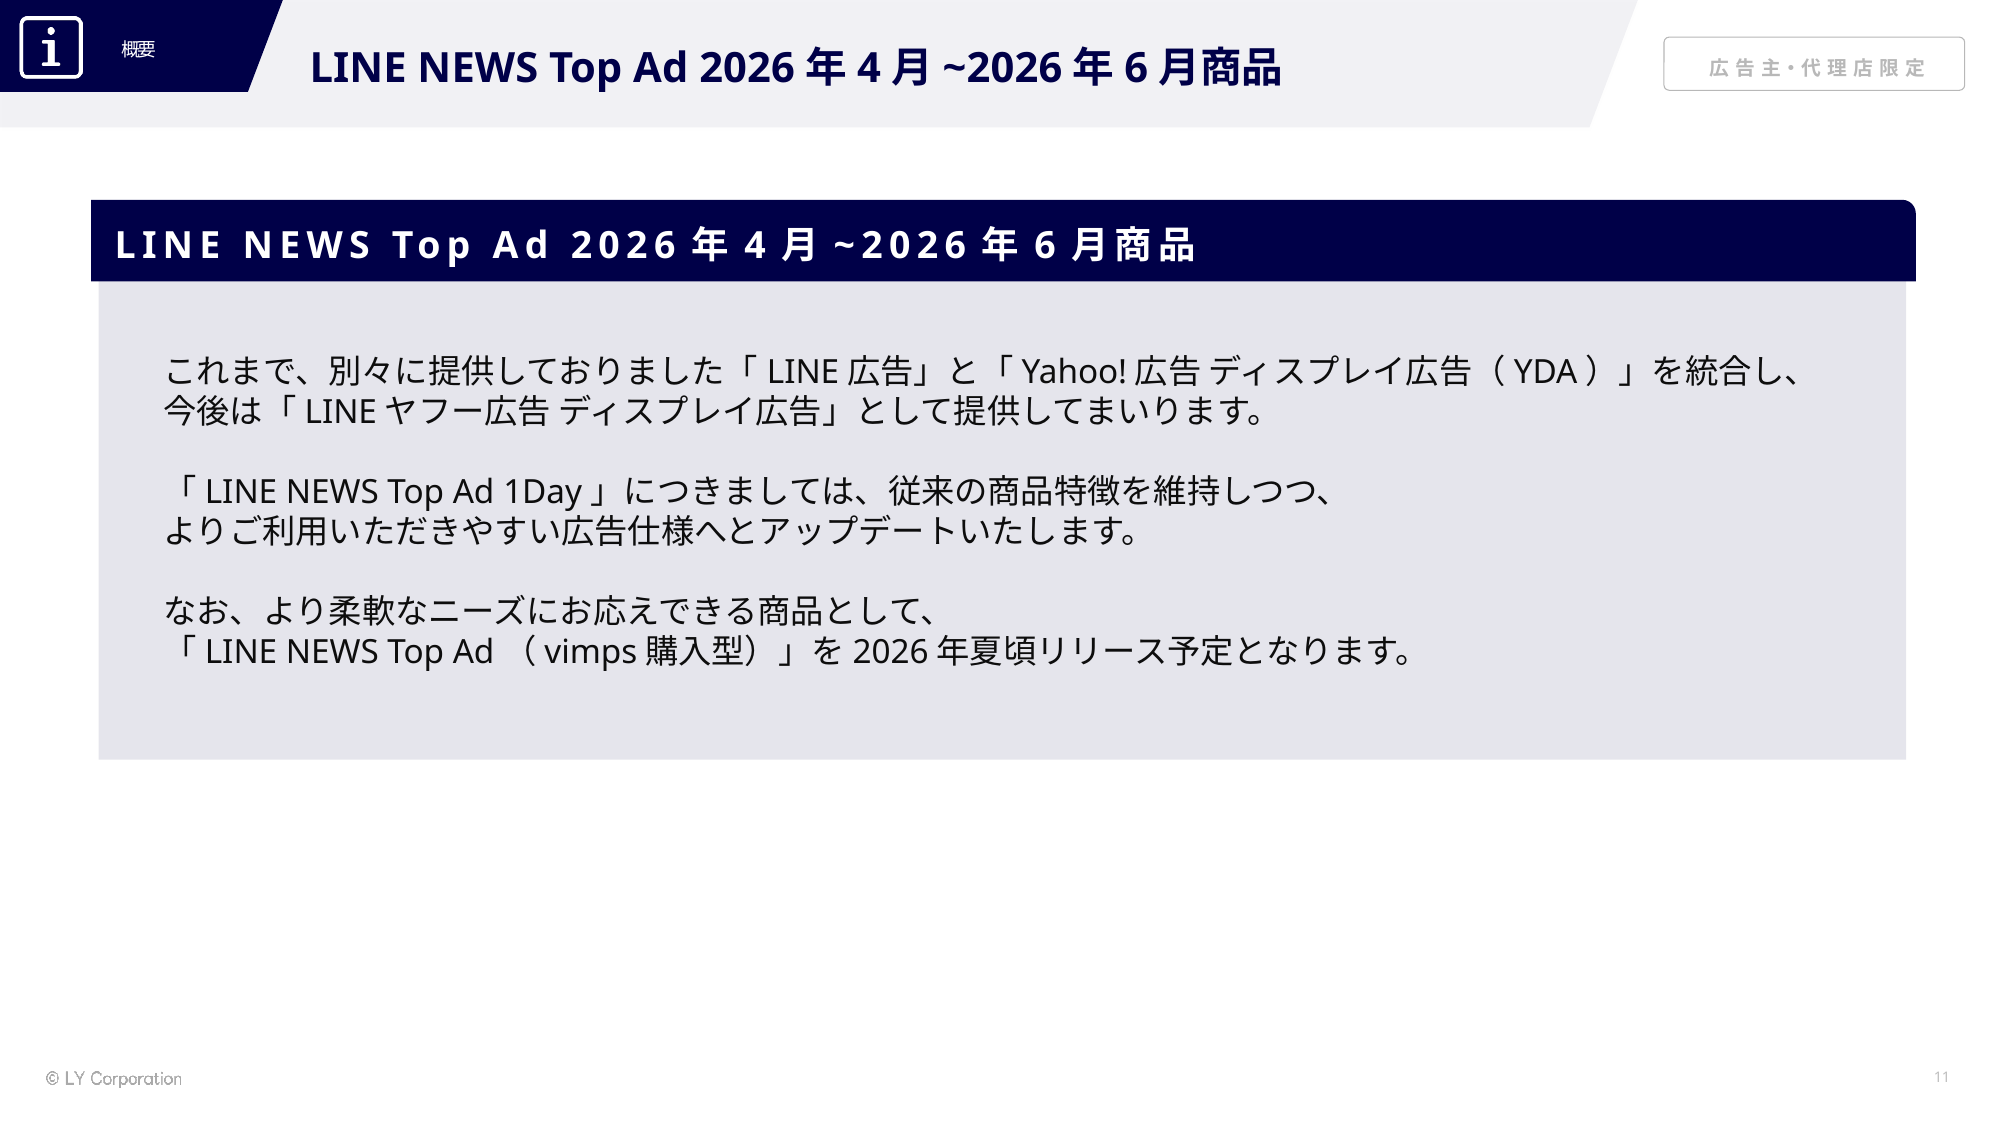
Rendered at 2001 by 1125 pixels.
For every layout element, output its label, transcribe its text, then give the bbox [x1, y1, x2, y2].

text_box 概要 [97, 13, 180, 81]
picture [46, 1071, 181, 1088]
text_box LINE NEWS Top Ad 2026年4月~2026年6月商品 [91, 199, 1916, 282]
list LINE NEWS Top Ad 2026年4月~2026年6月商品 [309, 41, 1645, 97]
picture [8, 4, 92, 88]
text_box これまで、別々に提供しておりました「LINE広告」と「Yahoo!広告 ディスプレイ広告（YDA）」を統合し、 今後は「LINEヤフー広告 ディスプレイ広告」として提供してまいります。 「LINE NEWS Top Ad 1Day」につきましては、従来の商品特徴を維持しつつ、 よりご利用いただきやすい広告仕様へとアップデートいたします。 なお、より柔軟なニーズにお応えできる商品として、 「LINE NEWS Top Ad（vimps購入型）」を2026年夏頃リリース予定となります。 [98, 282, 1907, 760]
